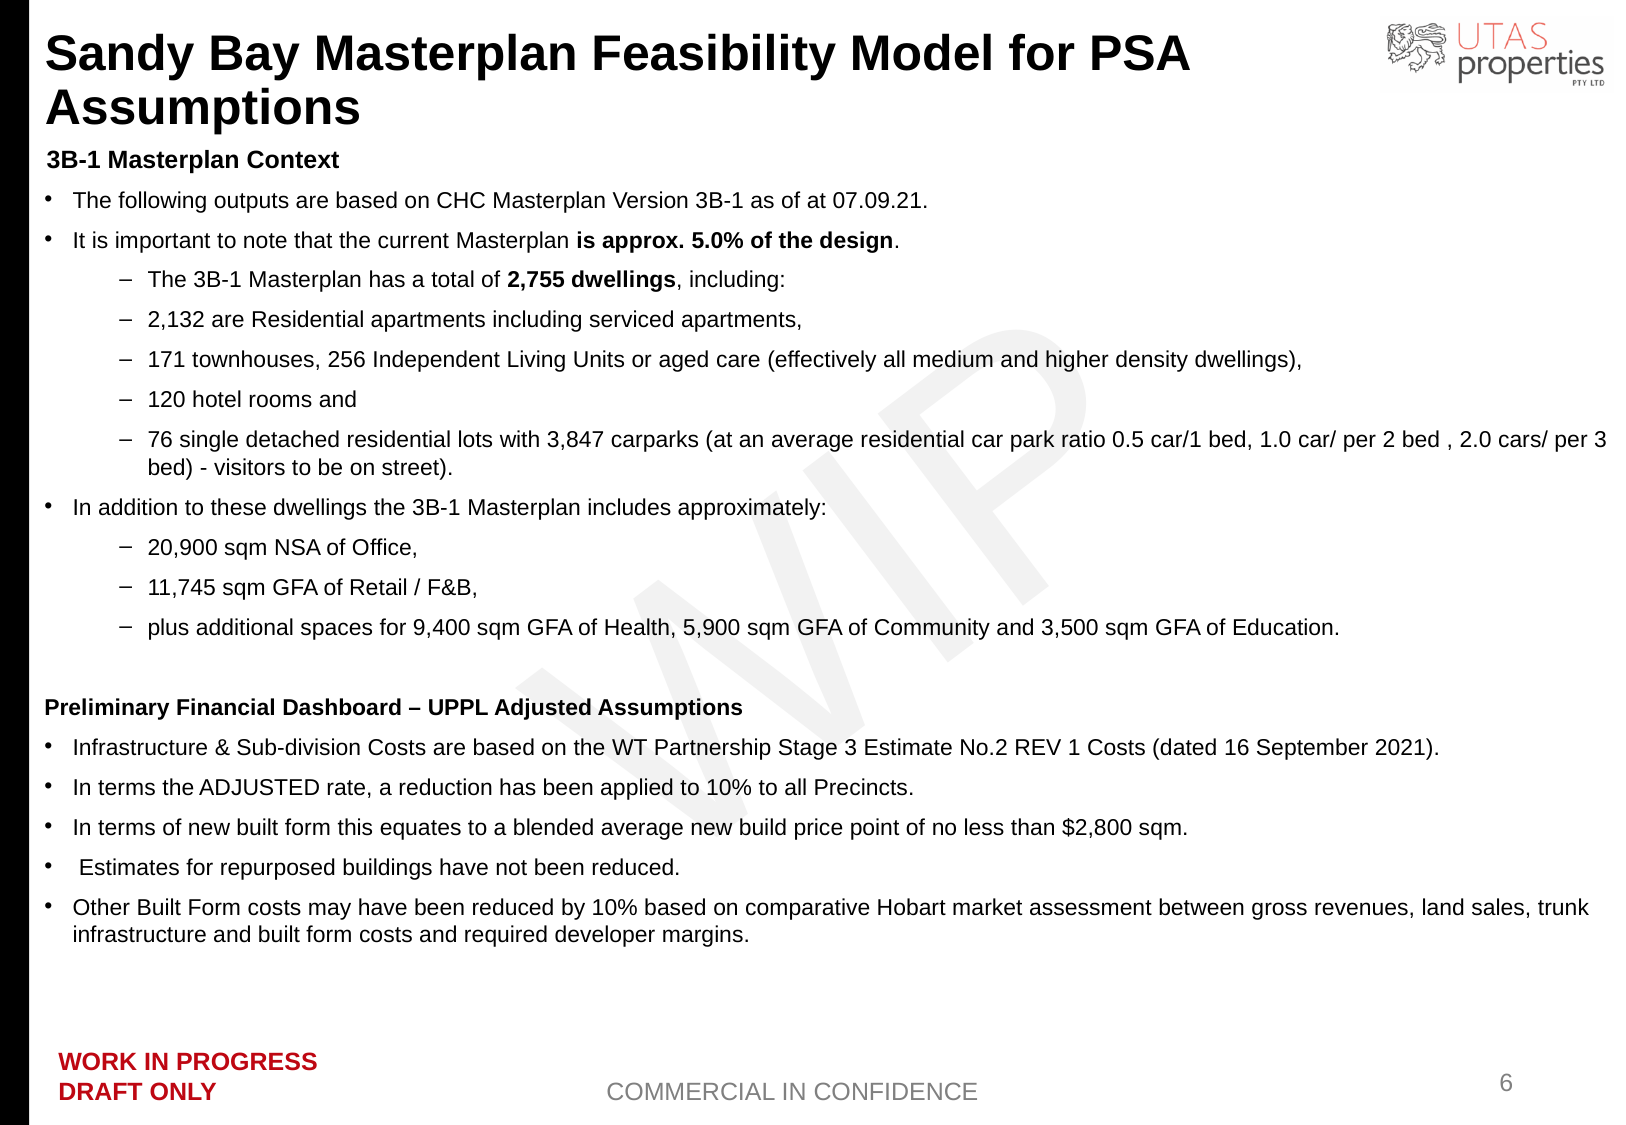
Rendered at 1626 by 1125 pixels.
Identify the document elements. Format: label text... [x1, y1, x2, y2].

picture [1380, 16, 1614, 93]
text_box The following outputs are based on CHC Masterplan Version 3B-1 as of at 07.09.21. It is important to note that the current Masterplan is approx. 5.0% of the design. The 3B-1 Masterplan has a total of 2,755 dwellings, including: 2,132 are Residential apartments including serviced apartments, 171 townhouses, 256 Independent Living Units or aged care (effectively all medium and higher density dwellings), 120 hotel rooms and 76 single detached residential lots with 3,847 carparks (at an average residential car park ratio 0.5 car/1 bed, 1.0 car/ per 2 bed , 2.0 cars/ per 3 bed) - visitors to be on street). In addition to these dwellings the 3B-1 Masterplan includes approximately: 20,900 sqm NSA of Office, 11,745 sqm GFA of Retail / F&B, plus additional spaces for 9,400 sqm GFA of Health, 5,900 sqm GFA of Community and 3,500 sqm GFA of Education. Preliminary Financial Dashboard – UPPL Adjusted Assumptions Infrastructure & Sub-division Costs are based on the WT Partnership Stage 3 Estimate No.2 REV 1 Costs (dated 16 September 2021). In terms the ADJUSTED rate, a reduction has been applied to 10% to all Precincts. In terms of new built form this equates to a blended average new build price point of no less than $2,800 sqm. Estimates for repurposed buildings have not been reduced. Other Built Form costs may have been reduced by 10% based on comparative Hobart market assessment between gross revenues, land sales, trunk infrastructure and built form costs and required developer margins. [44, 185, 1614, 1125]
text_box 3B-1 Masterplan Context [31, 135, 896, 181]
title Sandy Bay Masterplan Feasibility Model for PSA Assumptions [44, 27, 1434, 137]
text_box WORK IN PROGRESS DRAFT ONLY [58, 1045, 377, 1106]
